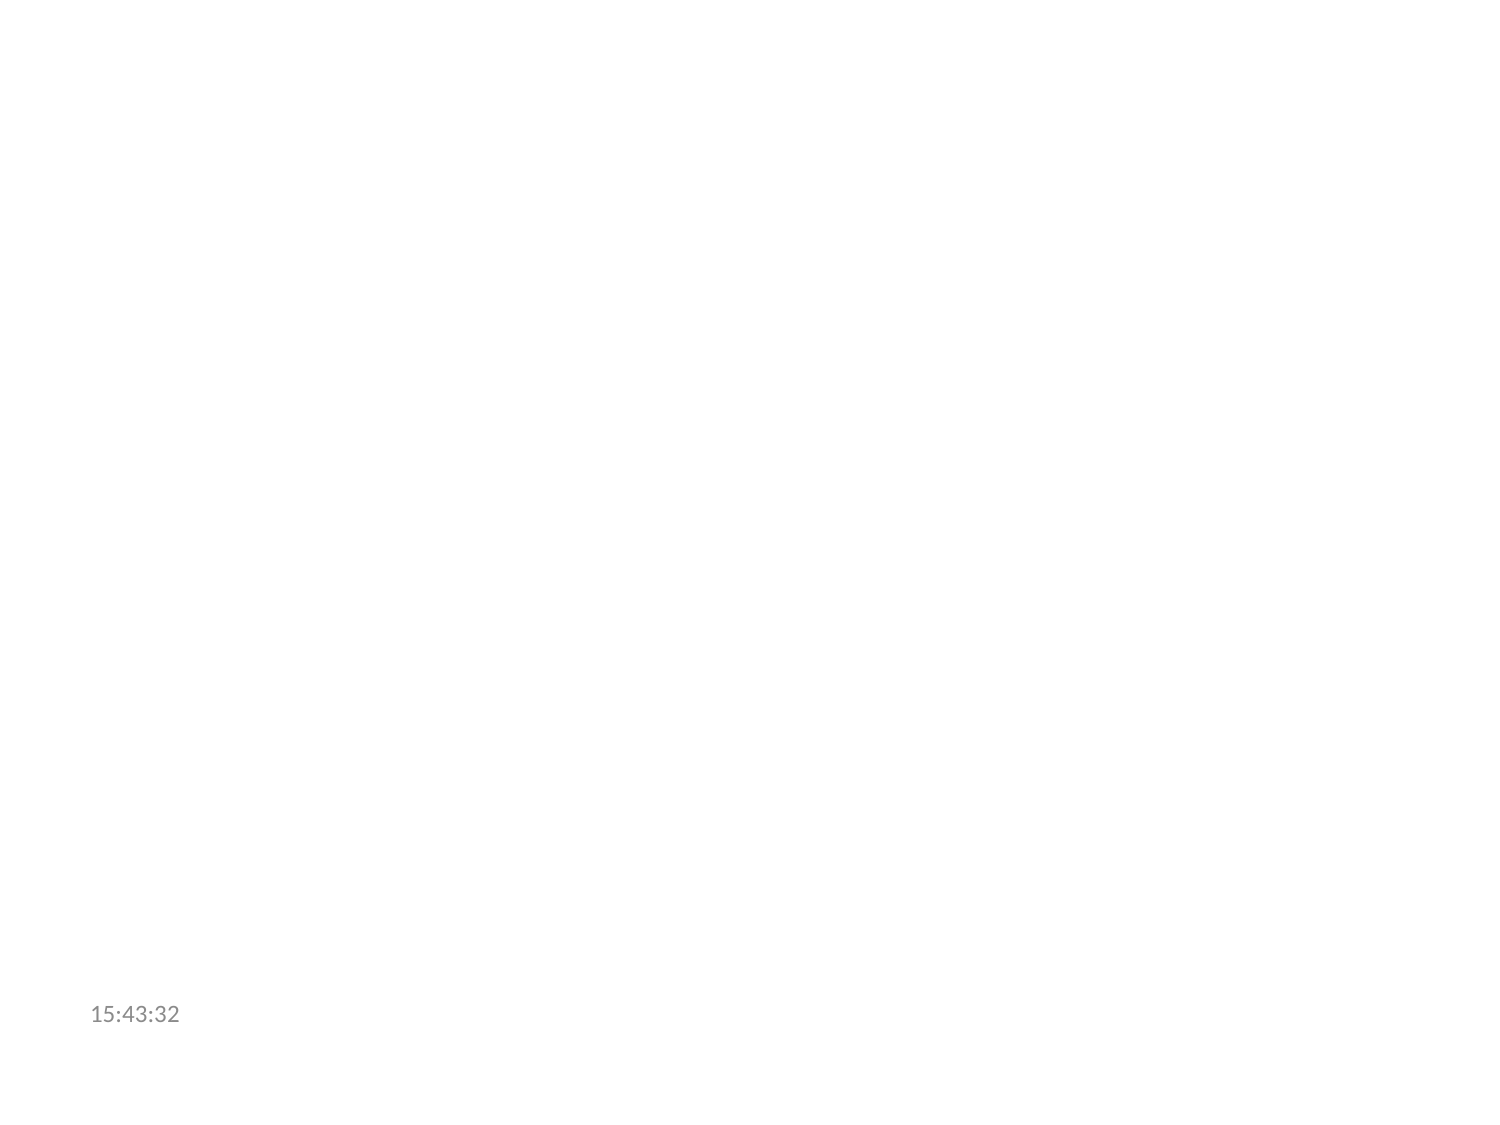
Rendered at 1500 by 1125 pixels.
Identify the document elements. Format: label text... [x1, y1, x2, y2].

text_box 15:35:09 [75, 982, 425, 1043]
